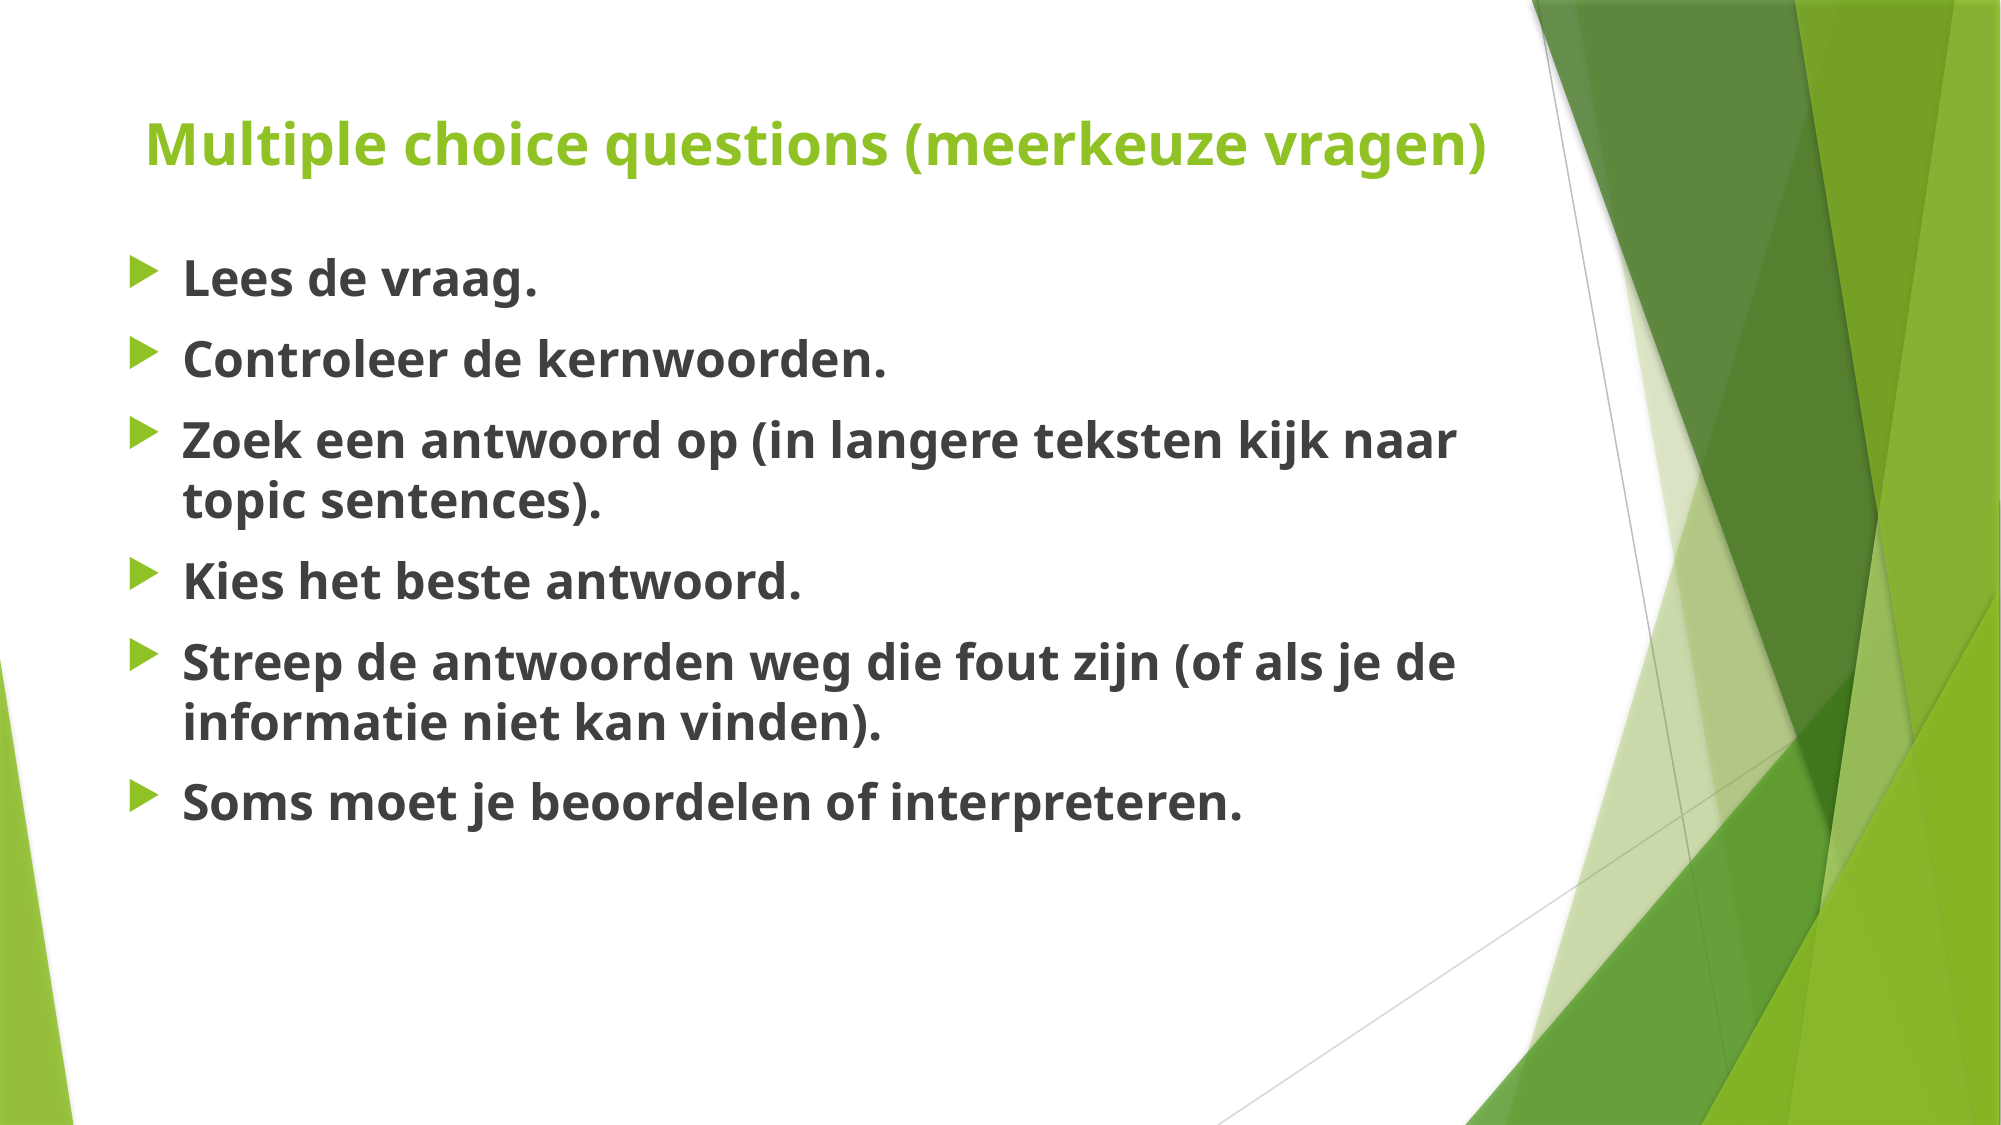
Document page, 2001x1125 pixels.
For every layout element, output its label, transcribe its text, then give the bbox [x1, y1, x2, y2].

list Lees de vraag. Controleer de kernwoorden. Zoek een antwoord op (in langere teksten kijk naar topic sentences). Kies het beste antwoord. Streep de antwoorden weg die fout zijn (of als je de informatie niet kan vinden). Soms moet je beoordelen of interpreteren. [111, 239, 1522, 991]
title Multiple choice questions (meerkeuze vragen) [111, 99, 1522, 239]
